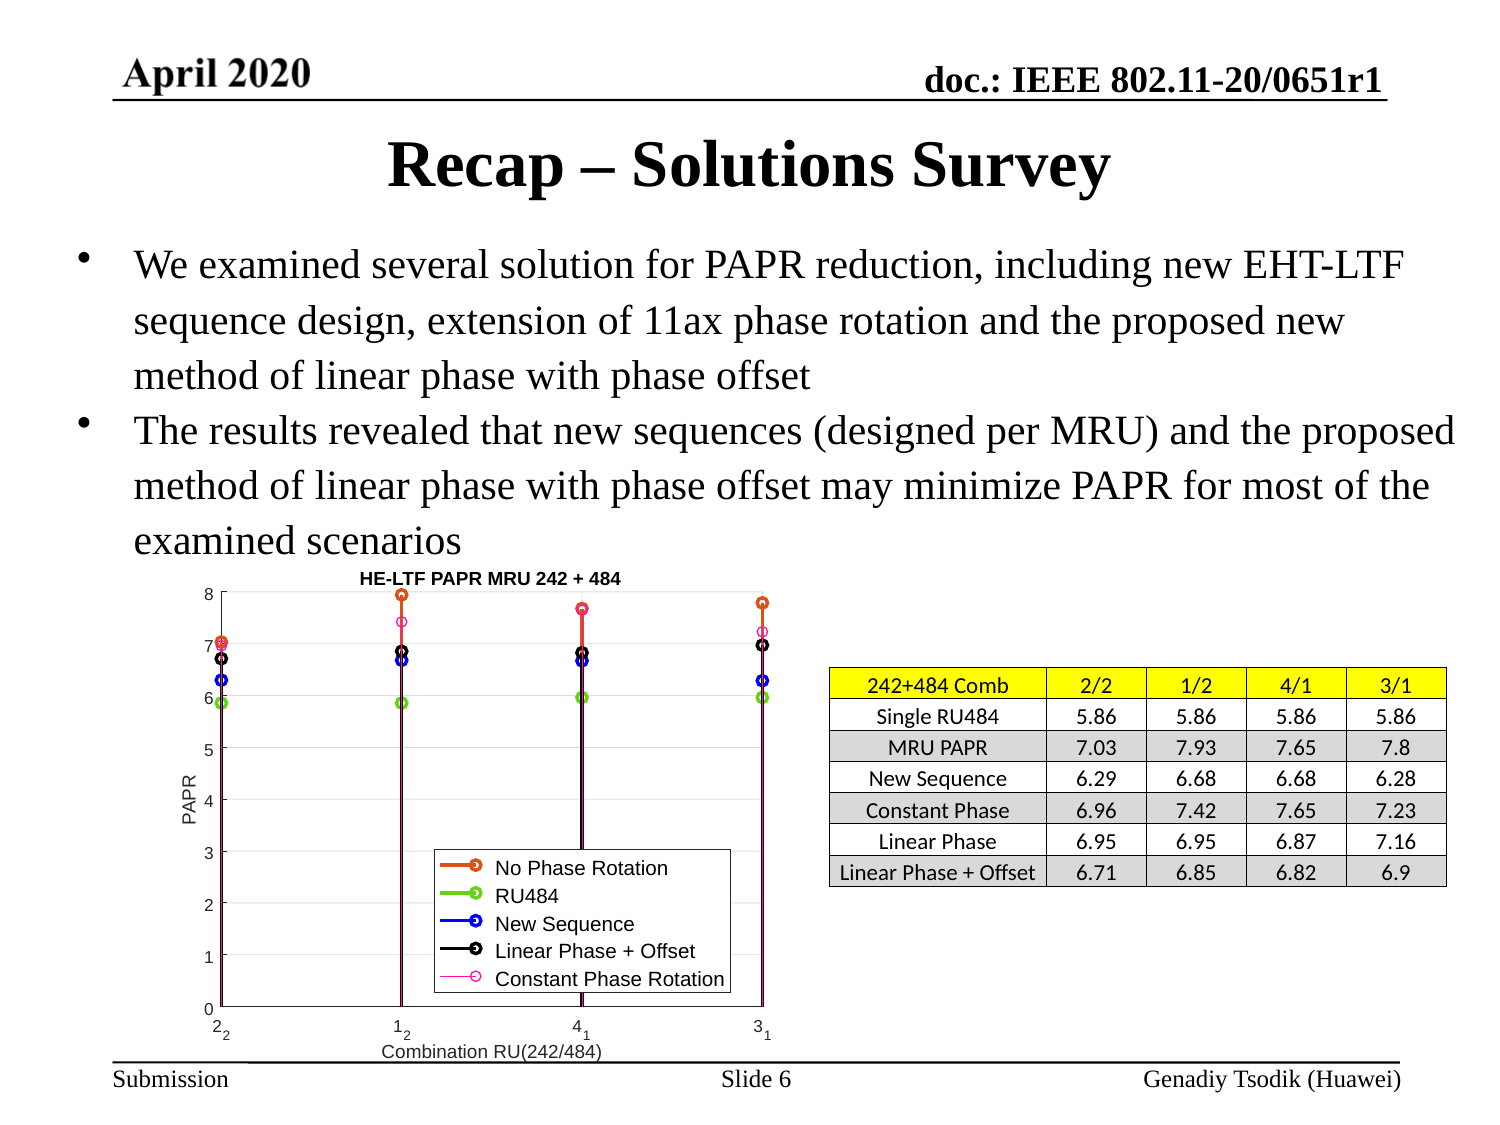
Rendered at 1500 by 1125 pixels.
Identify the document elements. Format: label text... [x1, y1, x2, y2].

table_cell 7.16 [1347, 824, 1446, 855]
table_cell 6.95 [1047, 824, 1146, 855]
table_cell 5.86 [1347, 699, 1446, 730]
table_cell 6.87 [1247, 824, 1346, 855]
table_cell New Sequence [833, 762, 1046, 792]
table_cell 5.86 [1147, 699, 1246, 730]
table_cell 6.68 [1247, 762, 1346, 792]
table_cell 6.28 [1347, 762, 1446, 792]
table_cell 7.03 [1047, 731, 1146, 761]
table_cell 7.93 [1147, 731, 1246, 761]
table_cell Constant Phase [833, 793, 1046, 823]
table_cell 6.68 [1147, 762, 1246, 792]
footer Genadiy Tsodik (Huawei) [1139, 1061, 1402, 1093]
picture [96, 33, 363, 122]
table_cell Single RU484 [833, 699, 1046, 730]
table_header 242+484 Comb [833, 668, 1046, 698]
table_cell 7.23 [1347, 793, 1446, 823]
table_cell Linear Phase [833, 824, 1046, 855]
table_header 4/1 [1247, 668, 1346, 698]
table_cell 6.29 [1047, 762, 1146, 792]
table_cell 7.65 [1247, 793, 1346, 823]
table_cell 6.95 [1147, 824, 1246, 855]
text_box We examined several solution for PAPR reduction, including new EHT-LTF sequence design, extension of 11ax phase rotation and the proposed new method of linear phase with phase offset The results revealed that new sequences (designed per MRU) and the proposed method of linear phase with phase offset may minimize PAPR for most of the examined scenarios [62, 224, 1475, 1050]
table_cell 5.86 [1247, 699, 1346, 730]
table_cell 7.8 [1347, 731, 1446, 761]
table_cell 7.65 [1247, 731, 1346, 761]
table_cell Linear Phase + Offset [833, 856, 1046, 886]
table_cell 5.86 [1047, 699, 1146, 730]
table_cell 6.82 [1247, 856, 1346, 886]
table_cell MRU PAPR [833, 731, 1046, 761]
table_cell 6.85 [1147, 856, 1246, 886]
table_cell 6.96 [1047, 793, 1146, 823]
picture [107, 551, 830, 1094]
table_cell 6.9 [1347, 856, 1446, 886]
table_header 2/2 [1047, 668, 1146, 698]
title Recap – Solutions Survey [112, 112, 1388, 224]
table_cell 6.71 [1047, 856, 1146, 886]
table_cell 7.42 [1147, 793, 1246, 823]
table_header 3/1 [1347, 668, 1446, 698]
table_header 1/2 [1147, 668, 1246, 698]
